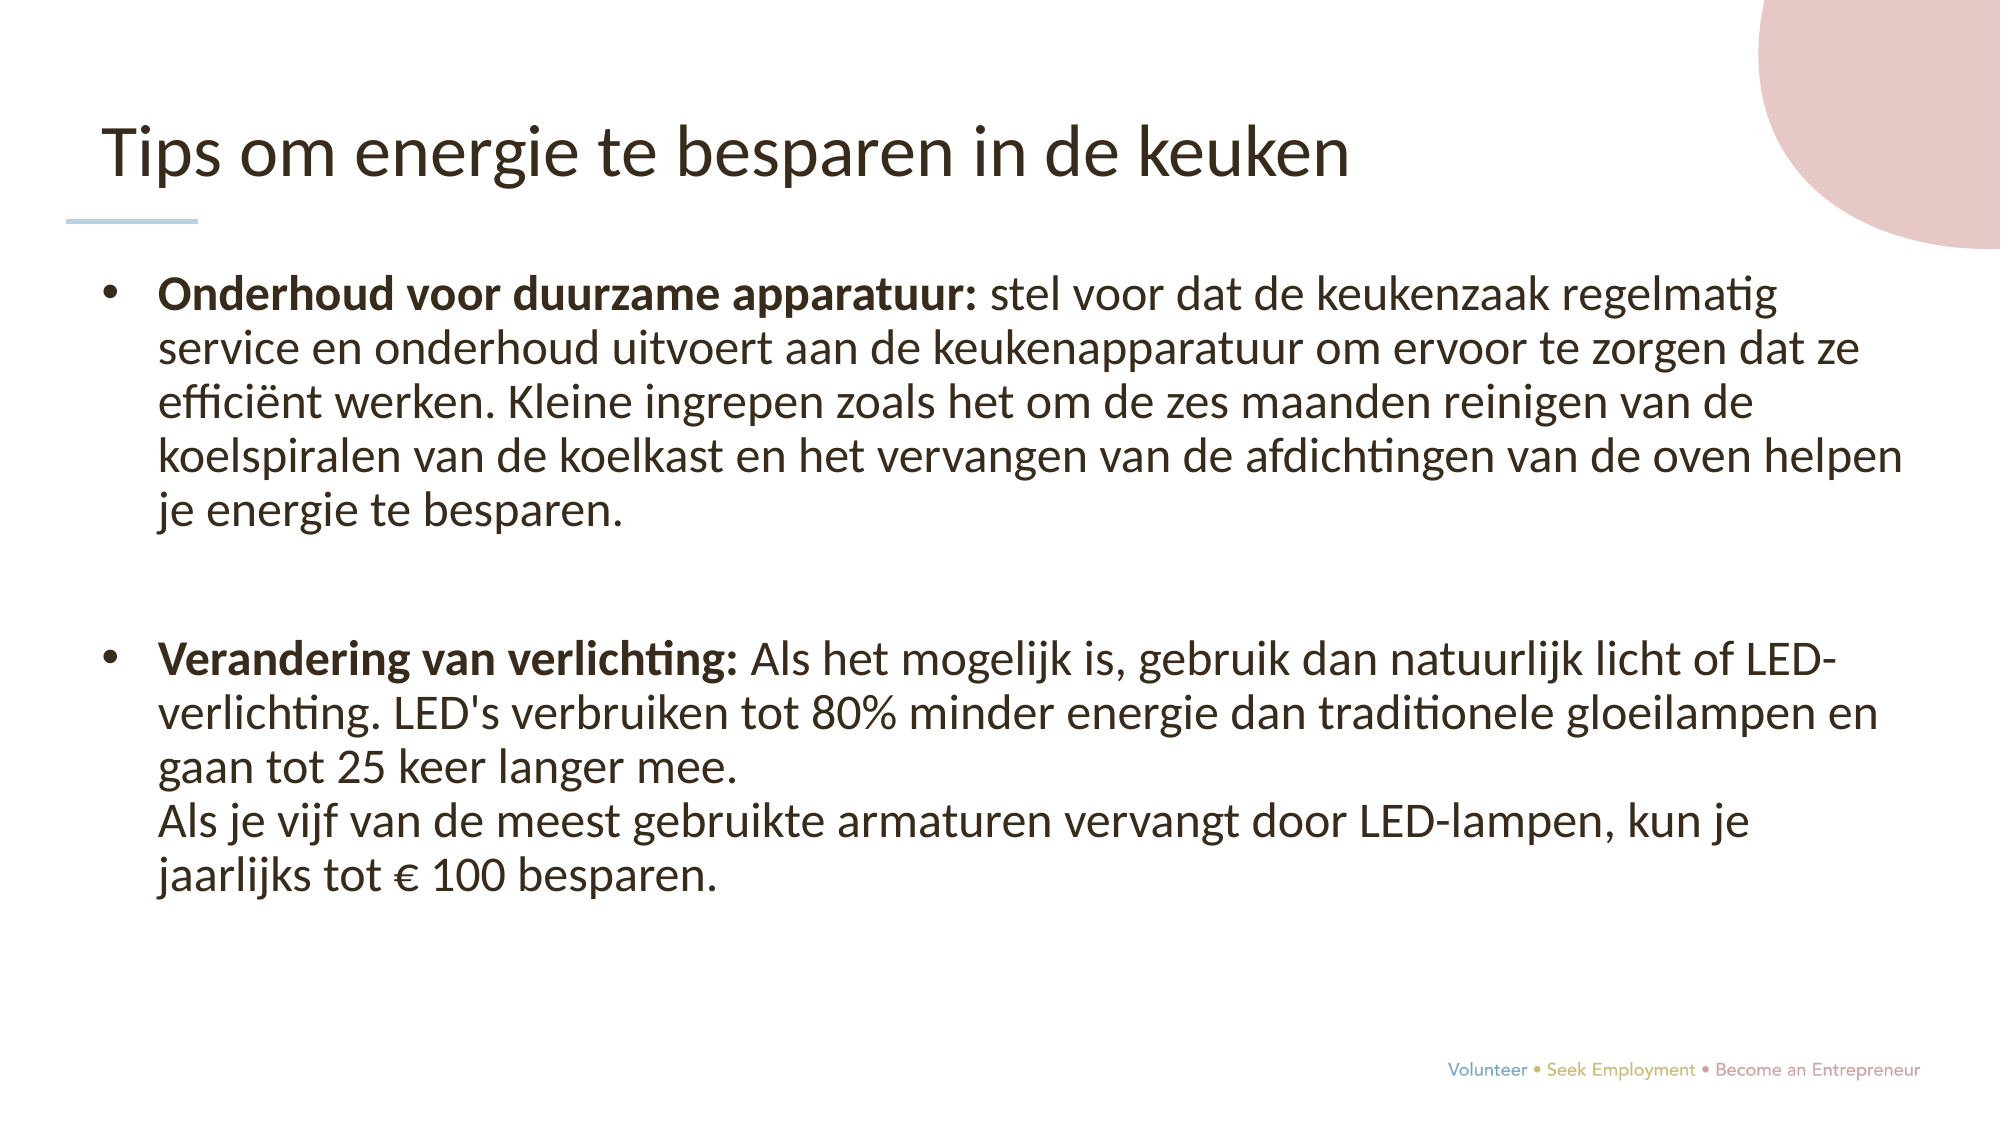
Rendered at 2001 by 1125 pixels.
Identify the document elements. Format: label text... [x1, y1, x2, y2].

list Tips om energie te besparen in de keuken [86, 105, 1827, 201]
text_box [1758, 0, 2000, 250]
list Onderhoud voor duurzame apparatuur: stel voor dat de keukenzaak regelmatig service en onderhoud uitvoert aan de keukenapparatuur om ervoor te zorgen dat ze efficiënt werken. Kleine ingrepen zoals het om de zes maanden reinigen van de koelspiralen van de koelkast en het vervangen van de afdichtingen van de oven helpen je energie te besparen. Verandering van verlichting: Als het mogelijk is, gebruik dan natuurlijk licht of LED-verlichting. LED's verbruiken tot 80% minder energie dan traditionele gloeilampen en gaan tot 25 keer langer mee. Als je vijf van de meest gebruikte armaturen vervangt door LED-lampen, kun je jaarlijks tot € 100 besparen. [86, 259, 1928, 973]
picture [1418, 1046, 1971, 1103]
text_box [66, 219, 198, 224]
